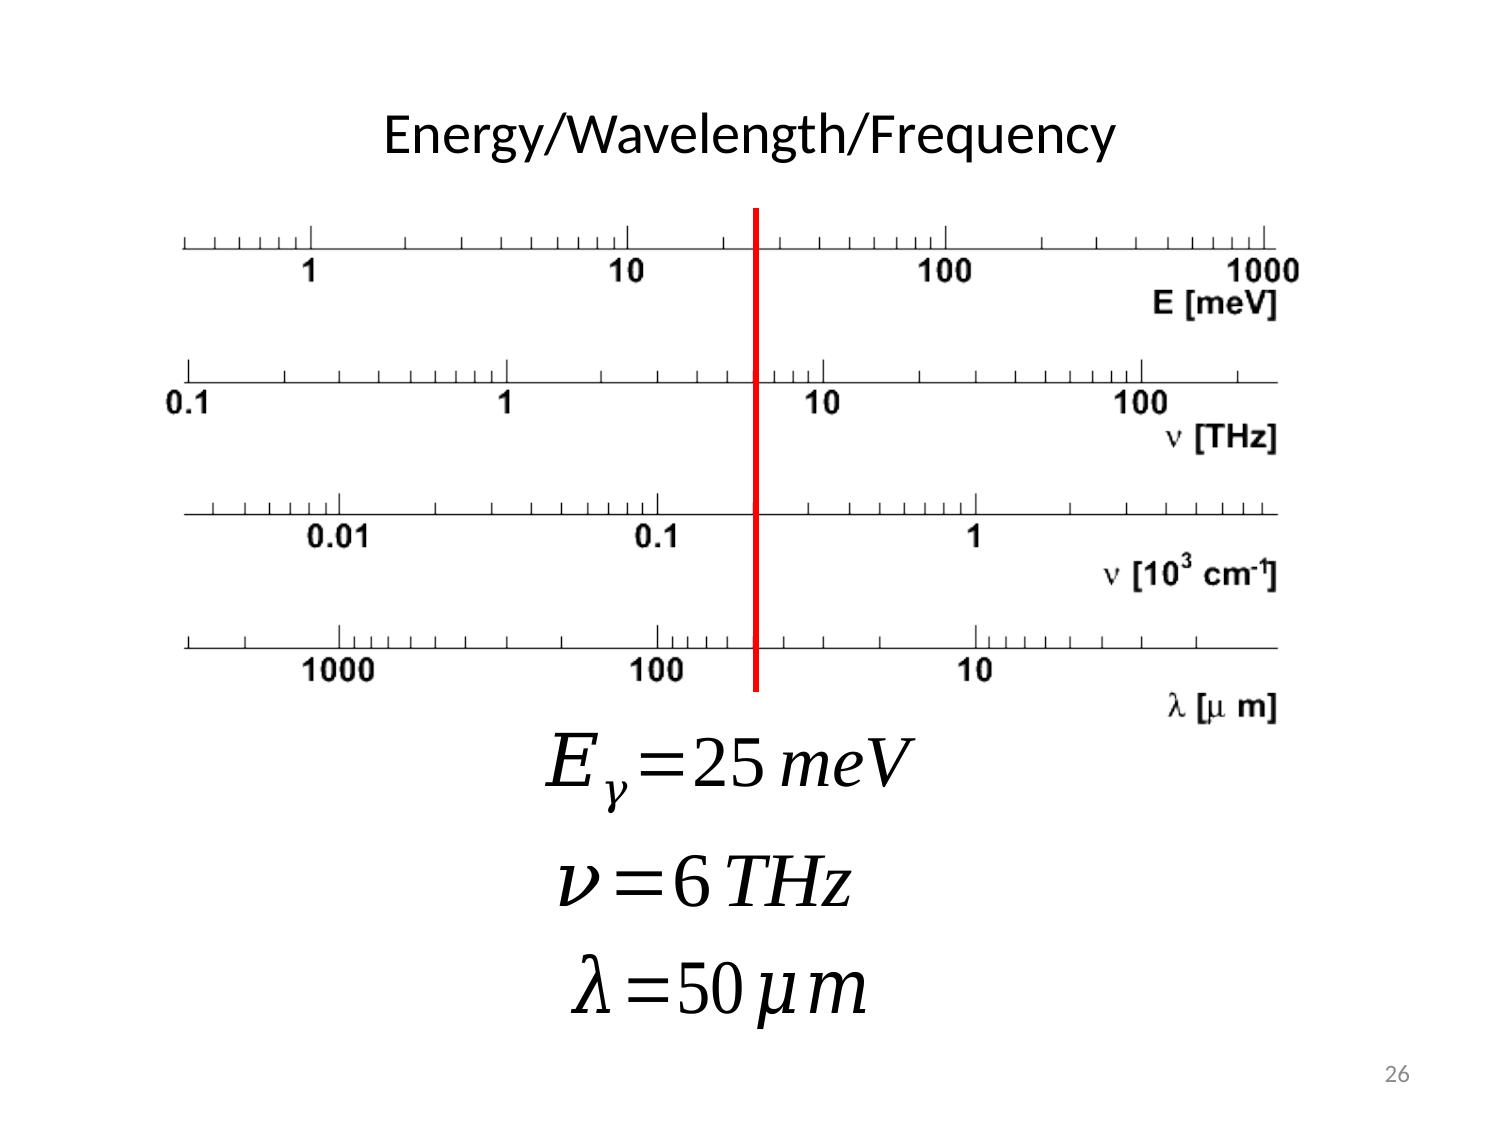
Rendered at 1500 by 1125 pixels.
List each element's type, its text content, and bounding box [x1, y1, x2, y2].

title Energy/Wavelength/Frequency [75, 75, 1425, 185]
picture [75, 160, 1386, 751]
slide_number 26 [1074, 1042, 1425, 1103]
